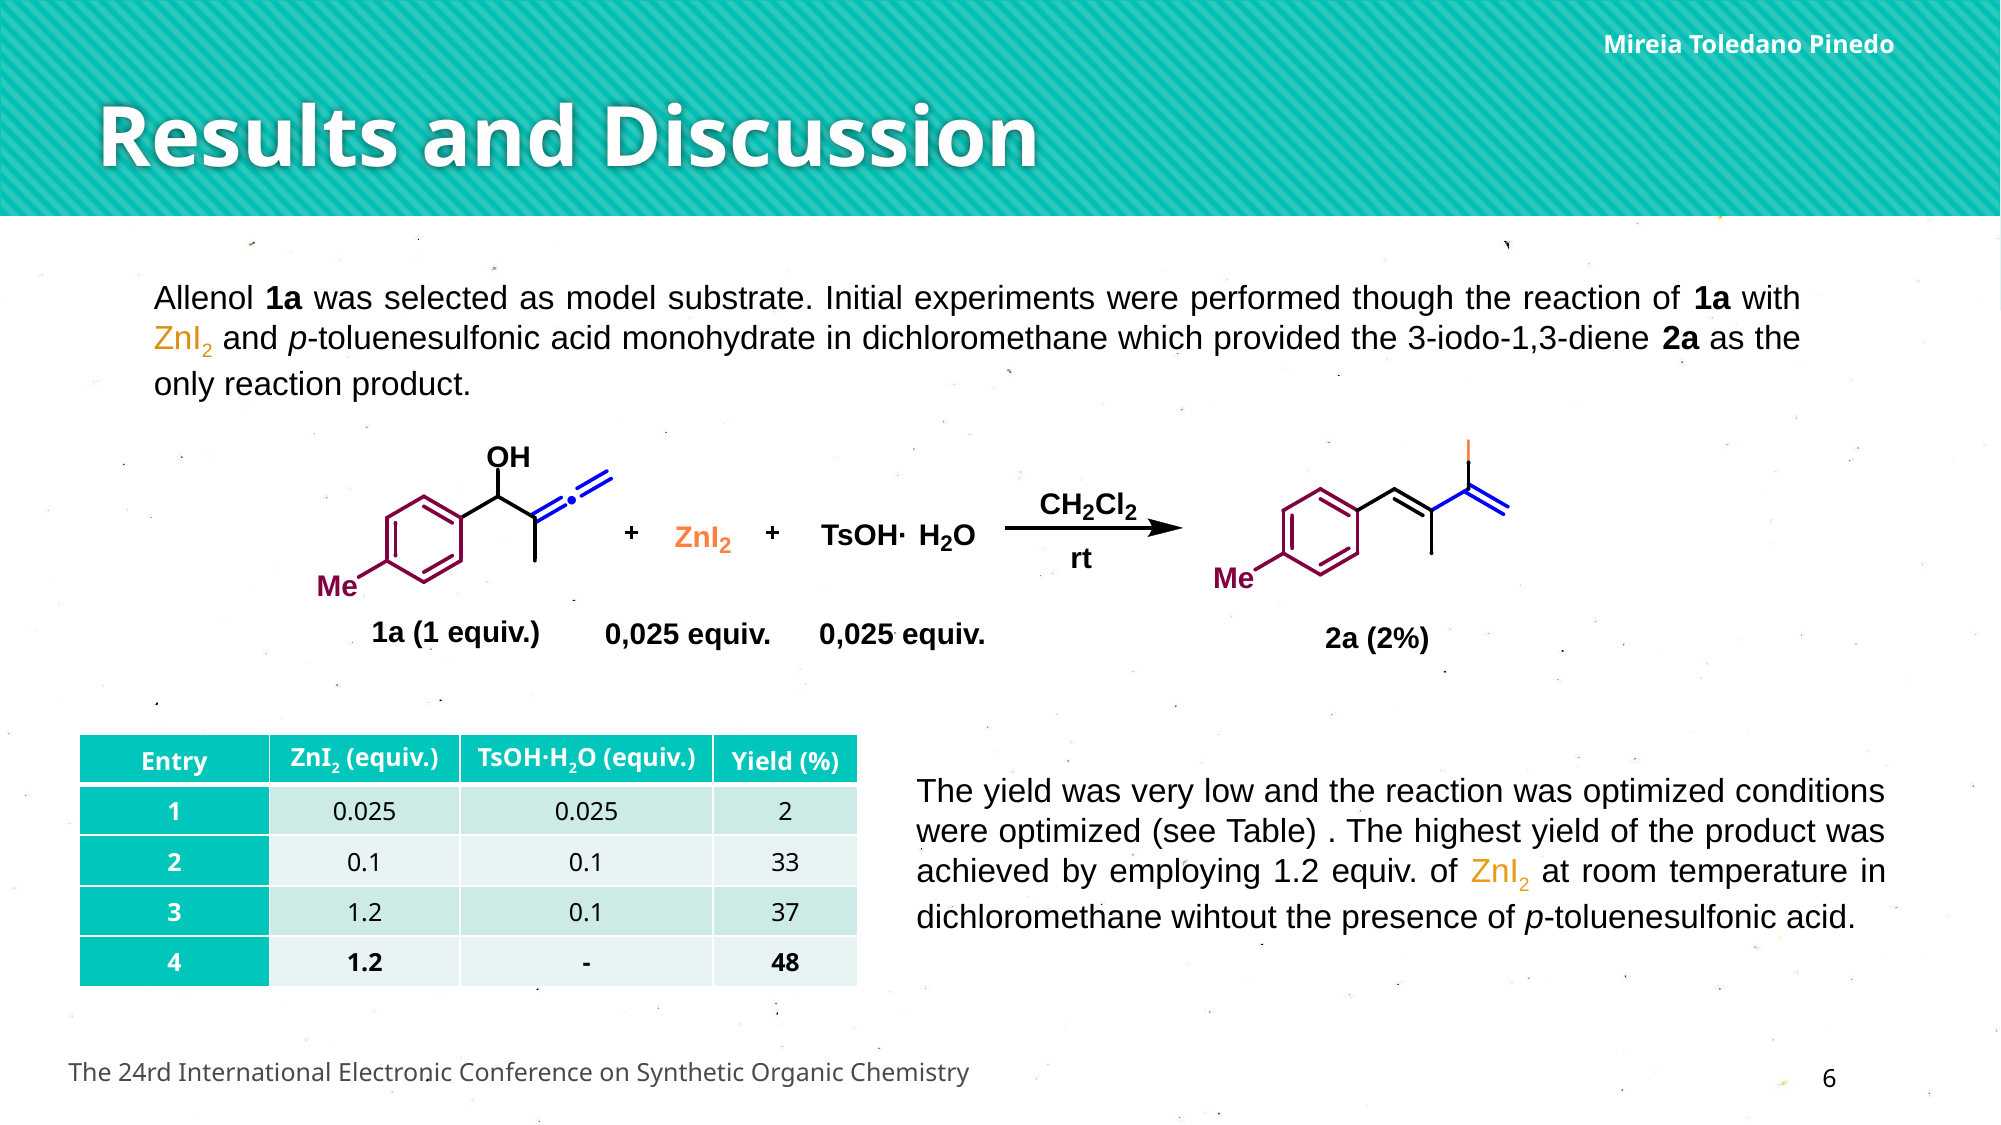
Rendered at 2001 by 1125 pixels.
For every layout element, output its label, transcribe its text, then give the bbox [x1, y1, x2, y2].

text_box Mireia Toledano Pinedo [1588, 20, 1992, 66]
title Results and Discussion [81, 31, 1534, 191]
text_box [310, 427, 1514, 660]
picture [0, 215, 2000, 1125]
